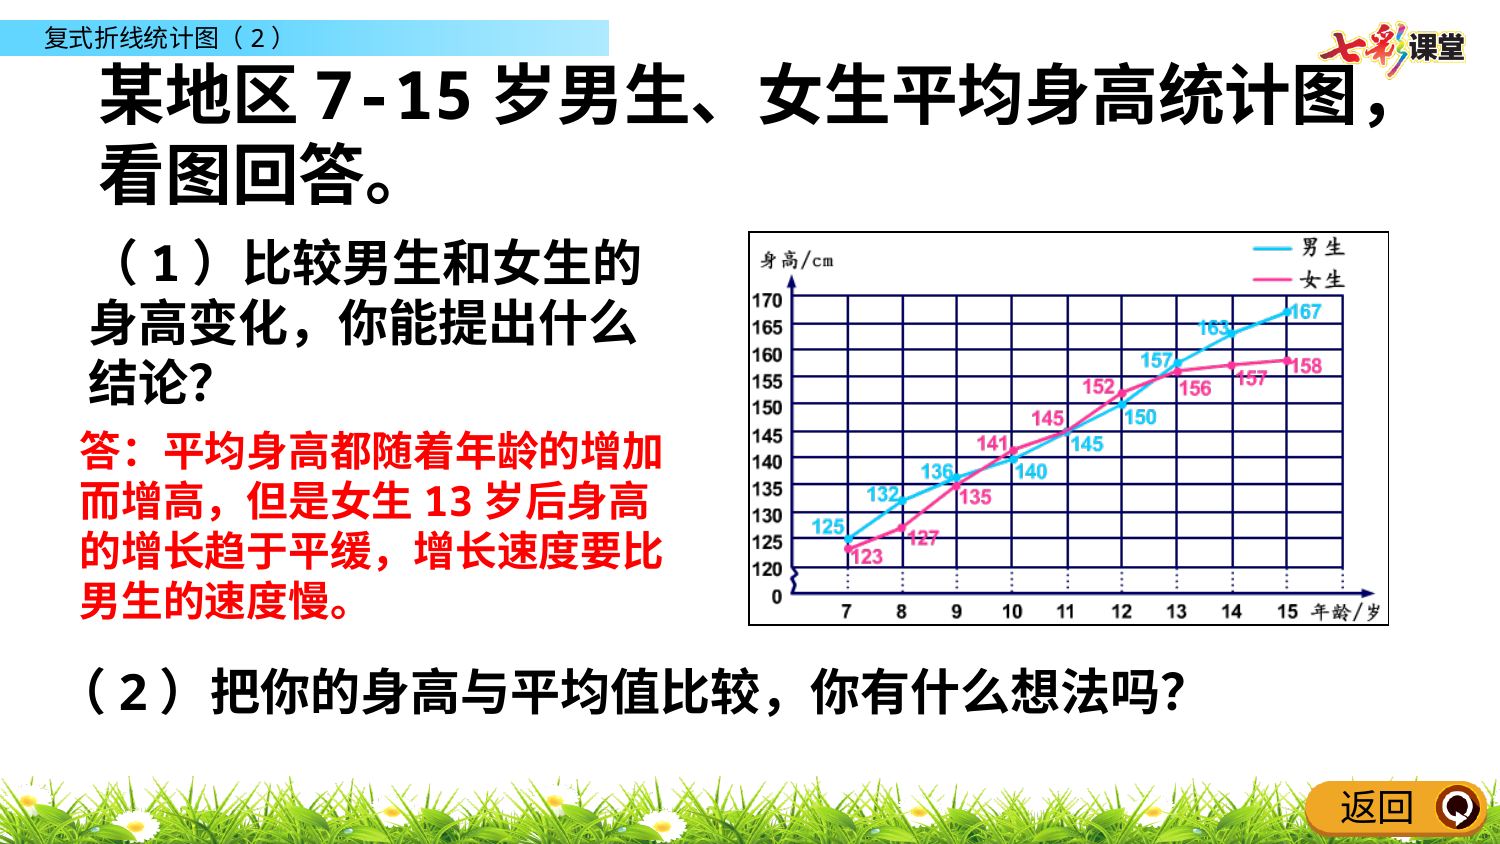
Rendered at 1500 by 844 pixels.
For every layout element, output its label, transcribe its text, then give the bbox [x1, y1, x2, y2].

picture [1316, 20, 1468, 80]
text_box （1）比较男生和女生的身高变化，你能提出什么结论？ [73, 224, 662, 416]
text_box （2）把你的身高与平均值比较，你有什么想法吗？ [41, 653, 1388, 729]
picture [749, 232, 1389, 625]
text_box 某地区7-15岁男生、女生平均身高统计图，看图回答。 [83, 45, 1443, 220]
text_box 答：平均身高都随着年龄的增加而增高，但是女生13岁后身高的增长趋于平缓，增长速度要比男生的速度慢。 [64, 416, 688, 633]
picture [0, 776, 1500, 844]
